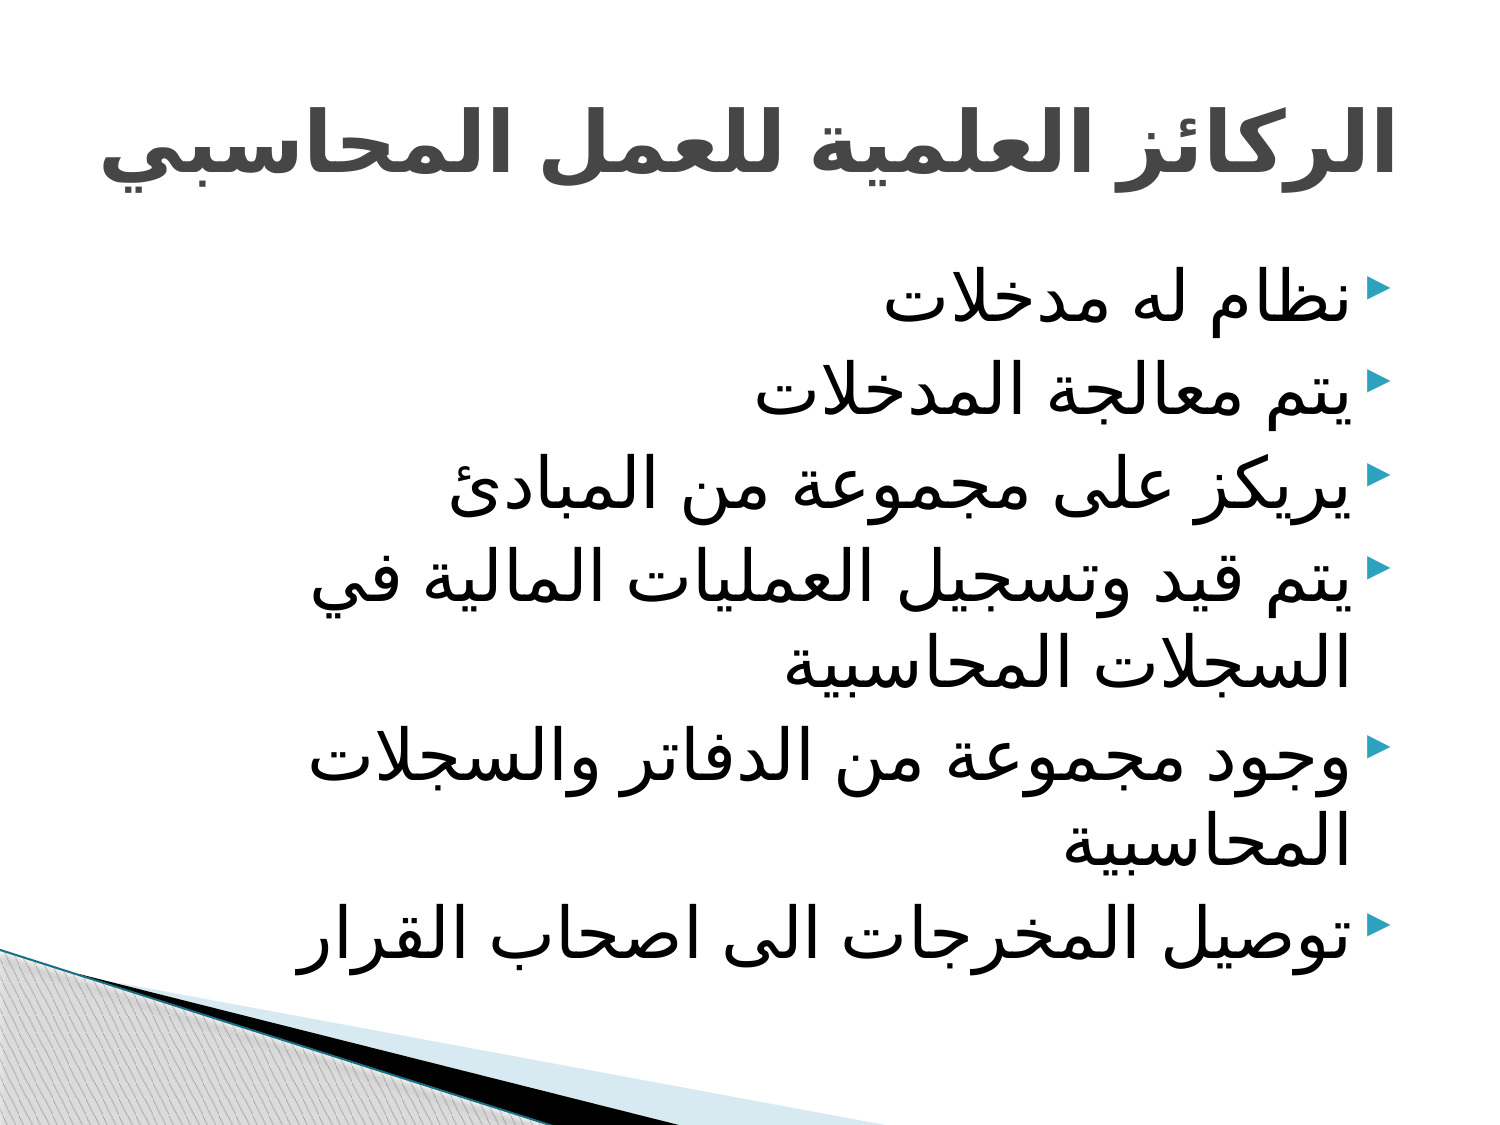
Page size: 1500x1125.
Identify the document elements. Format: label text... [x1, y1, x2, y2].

list نظام له مدخلات يتم معالجة المدخلات يريكز على مجموعة من المبادئ يتم قيد وتسجيل العمليات المالية في السجلات المحاسبية وجود مجموعة من الدفاتر والسجلات المحاسبية توصيل المخرجات الى اصحاب القرار [75, 243, 1425, 986]
title الركائز العلمية للعمل المحاسبي [75, 45, 1425, 233]
